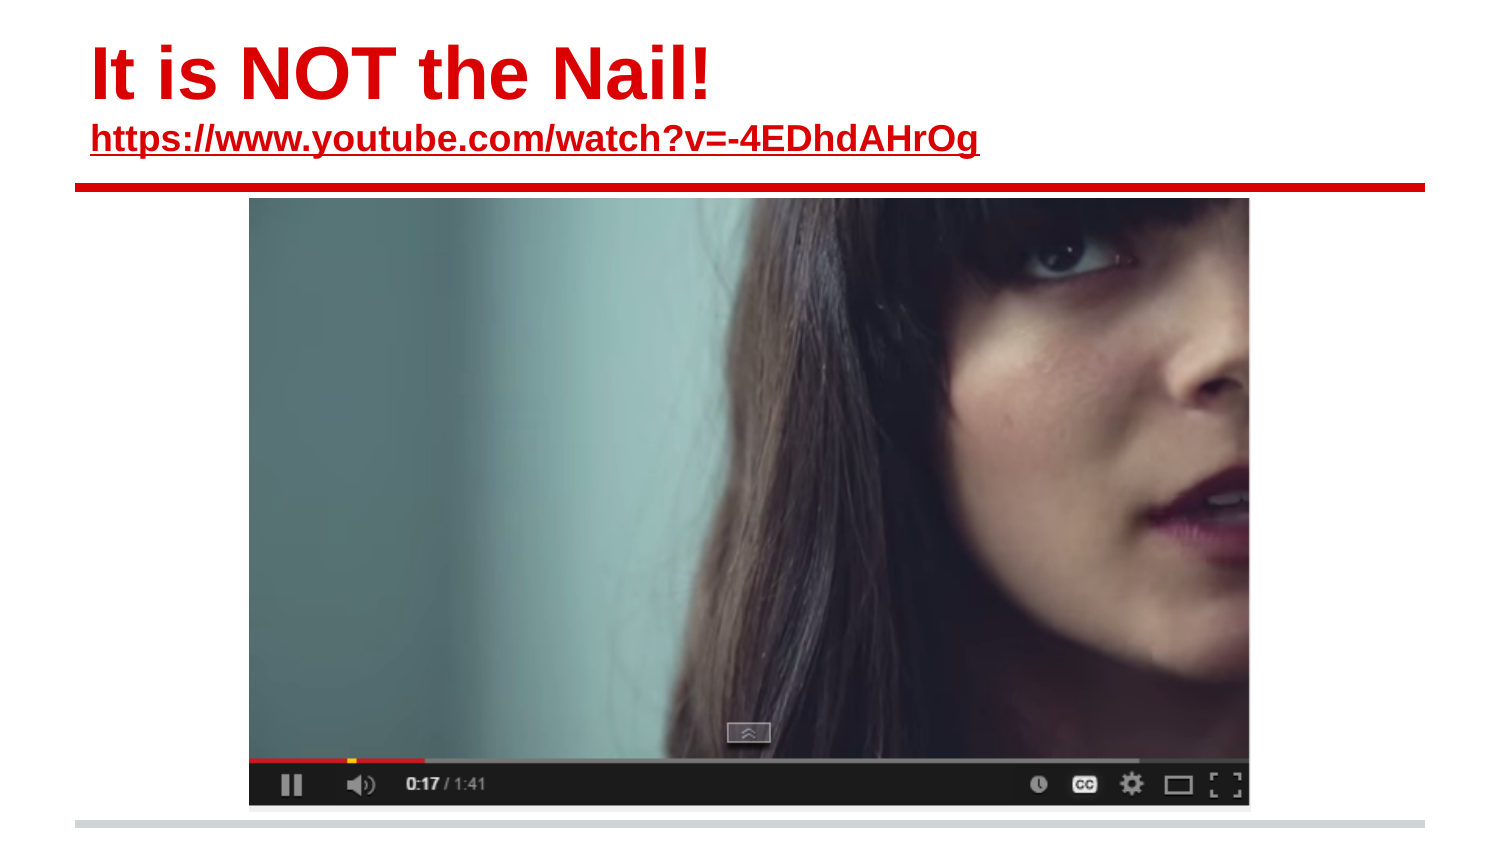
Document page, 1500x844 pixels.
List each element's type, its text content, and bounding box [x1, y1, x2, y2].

title It is NOT the Nail! https://www.youtube.com/watch?v=-4EDhdAHrOg [75, 33, 1425, 175]
picture [248, 198, 1251, 812]
